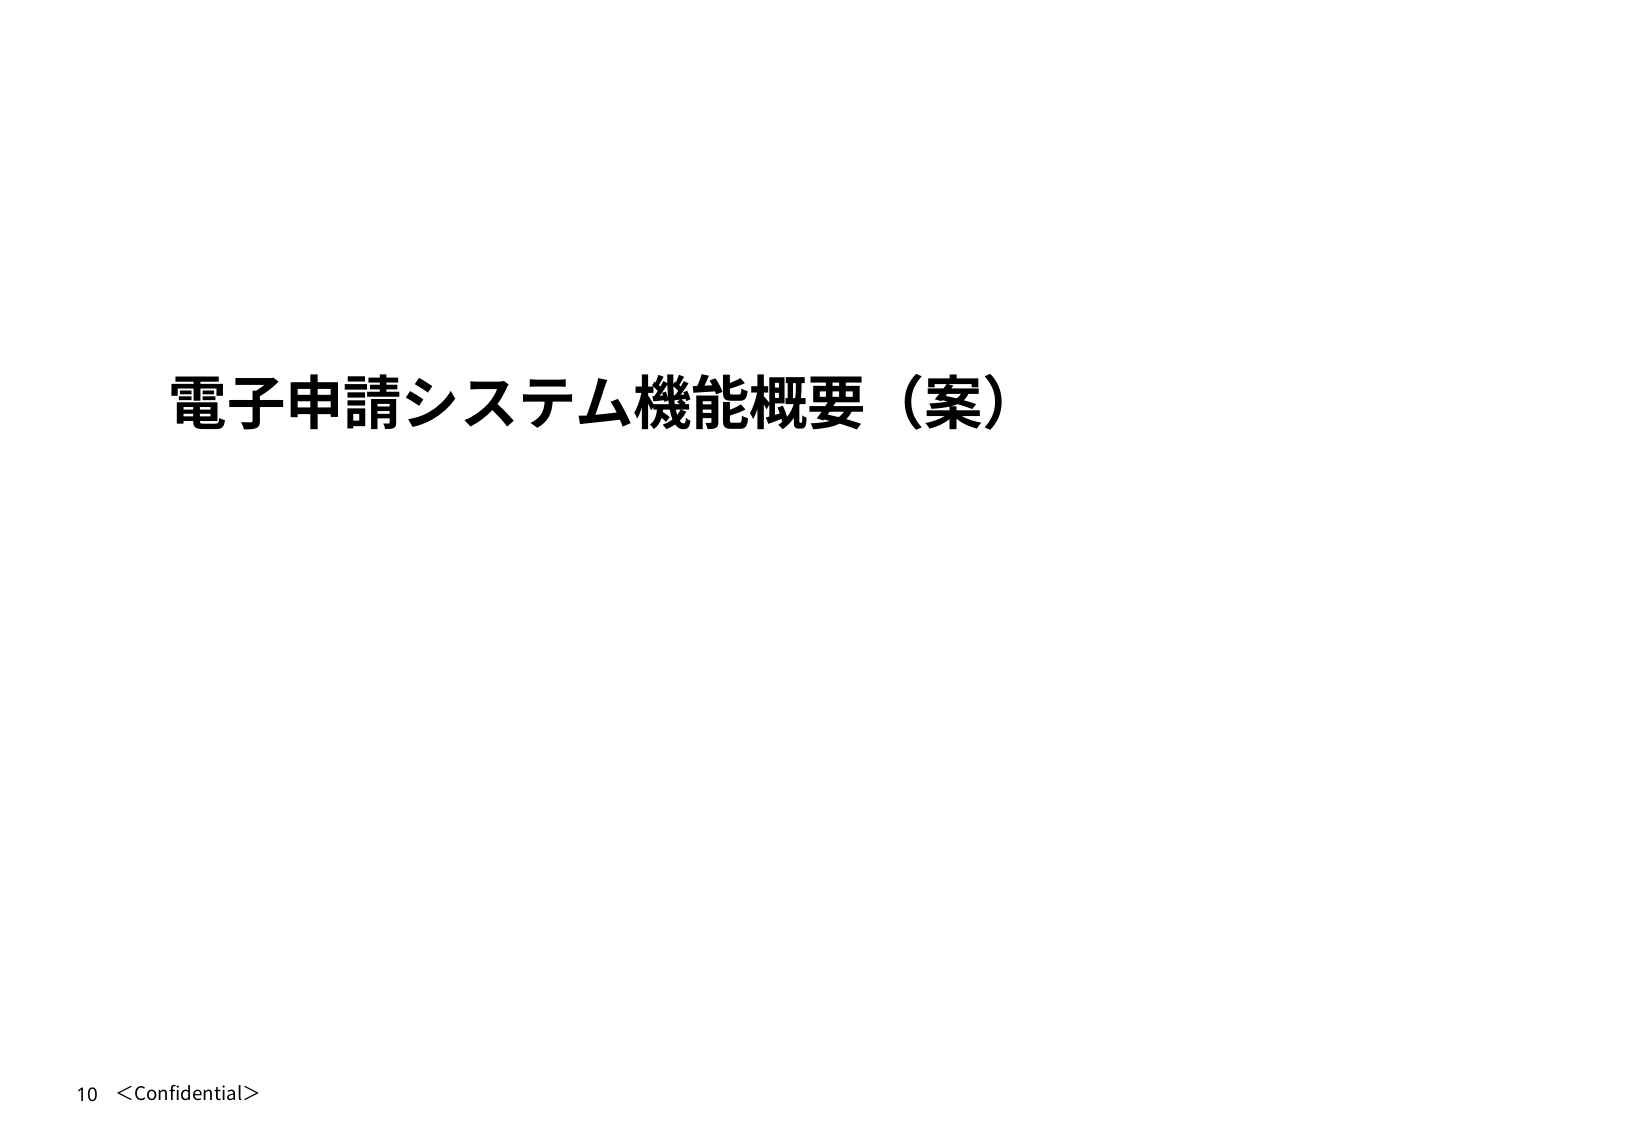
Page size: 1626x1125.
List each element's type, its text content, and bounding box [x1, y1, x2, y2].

slide_number 10 [68, 1080, 98, 1109]
text_box 電子申請システム機能概要（案） [168, 366, 1313, 437]
footer ＜Confidential＞ [115, 1080, 784, 1109]
